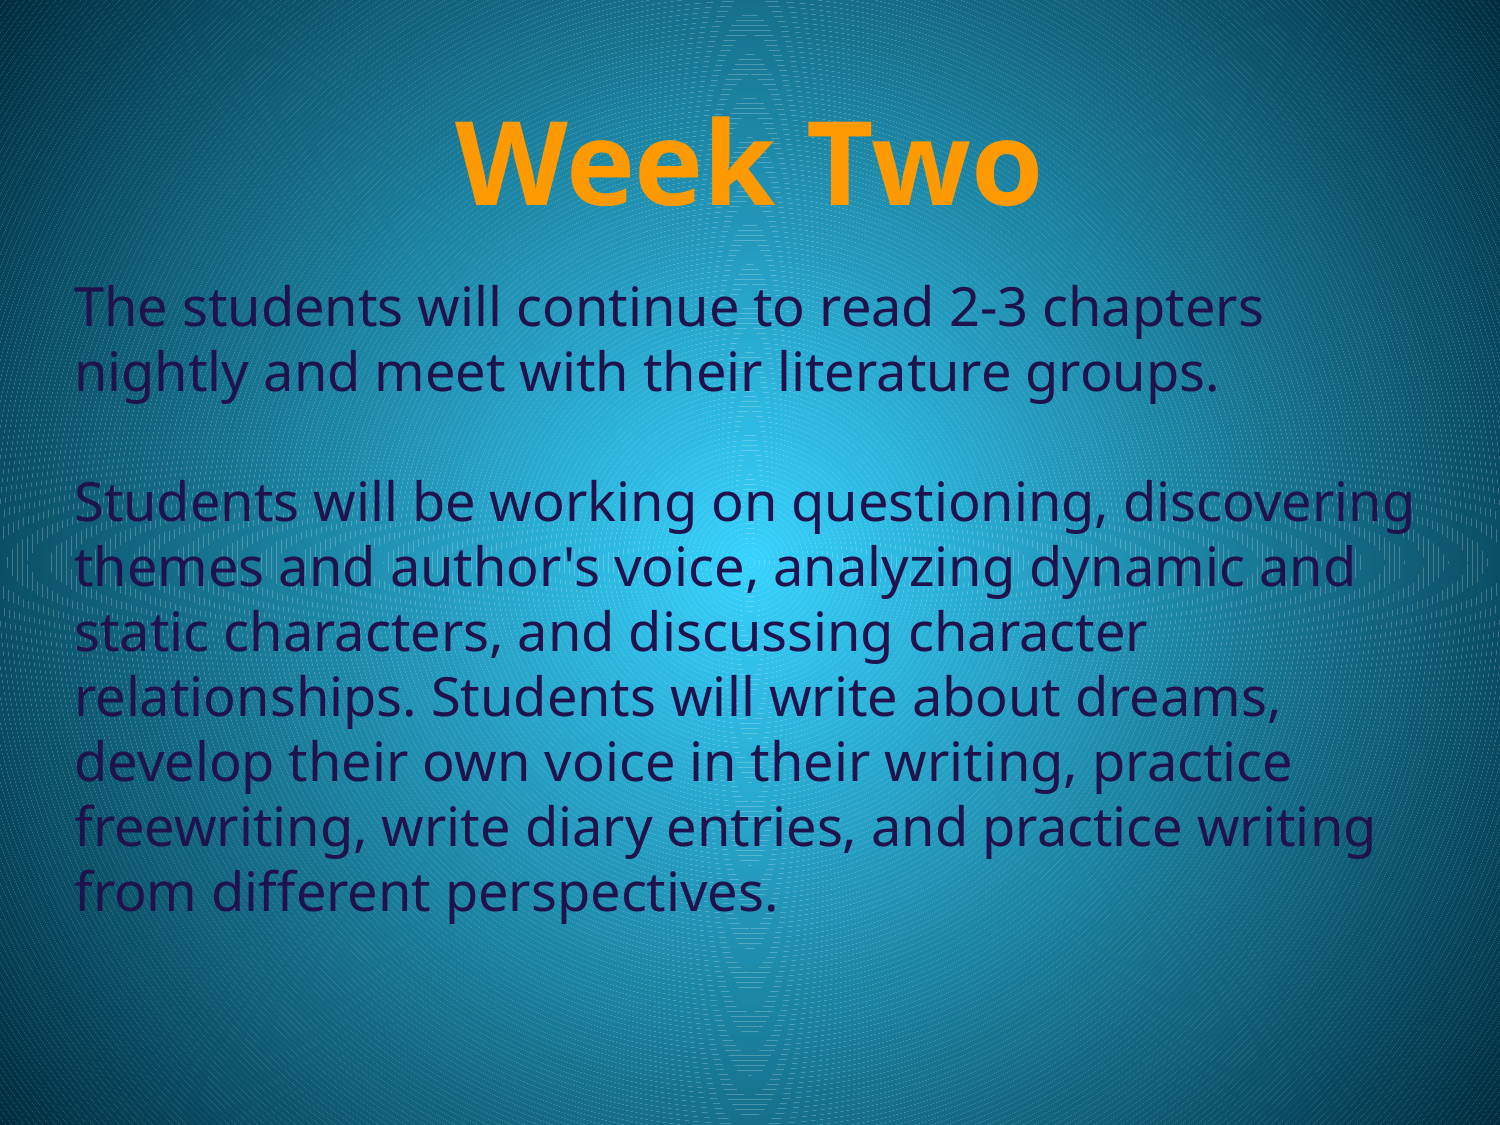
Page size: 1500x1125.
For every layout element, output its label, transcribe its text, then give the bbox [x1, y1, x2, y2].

text_box The students will continue to read 2-3 chapters nightly and meet with their literature groups. Students will be working on questioning, discovering themes and author's voice, analyzing dynamic and static characters, and discussing character relationships. Students will write about dreams, develop their own voice in their writing, practice freewriting, write diary entries, and practice writing from different perspectives. [59, 257, 1434, 1030]
title Week Two [59, 50, 1441, 230]
